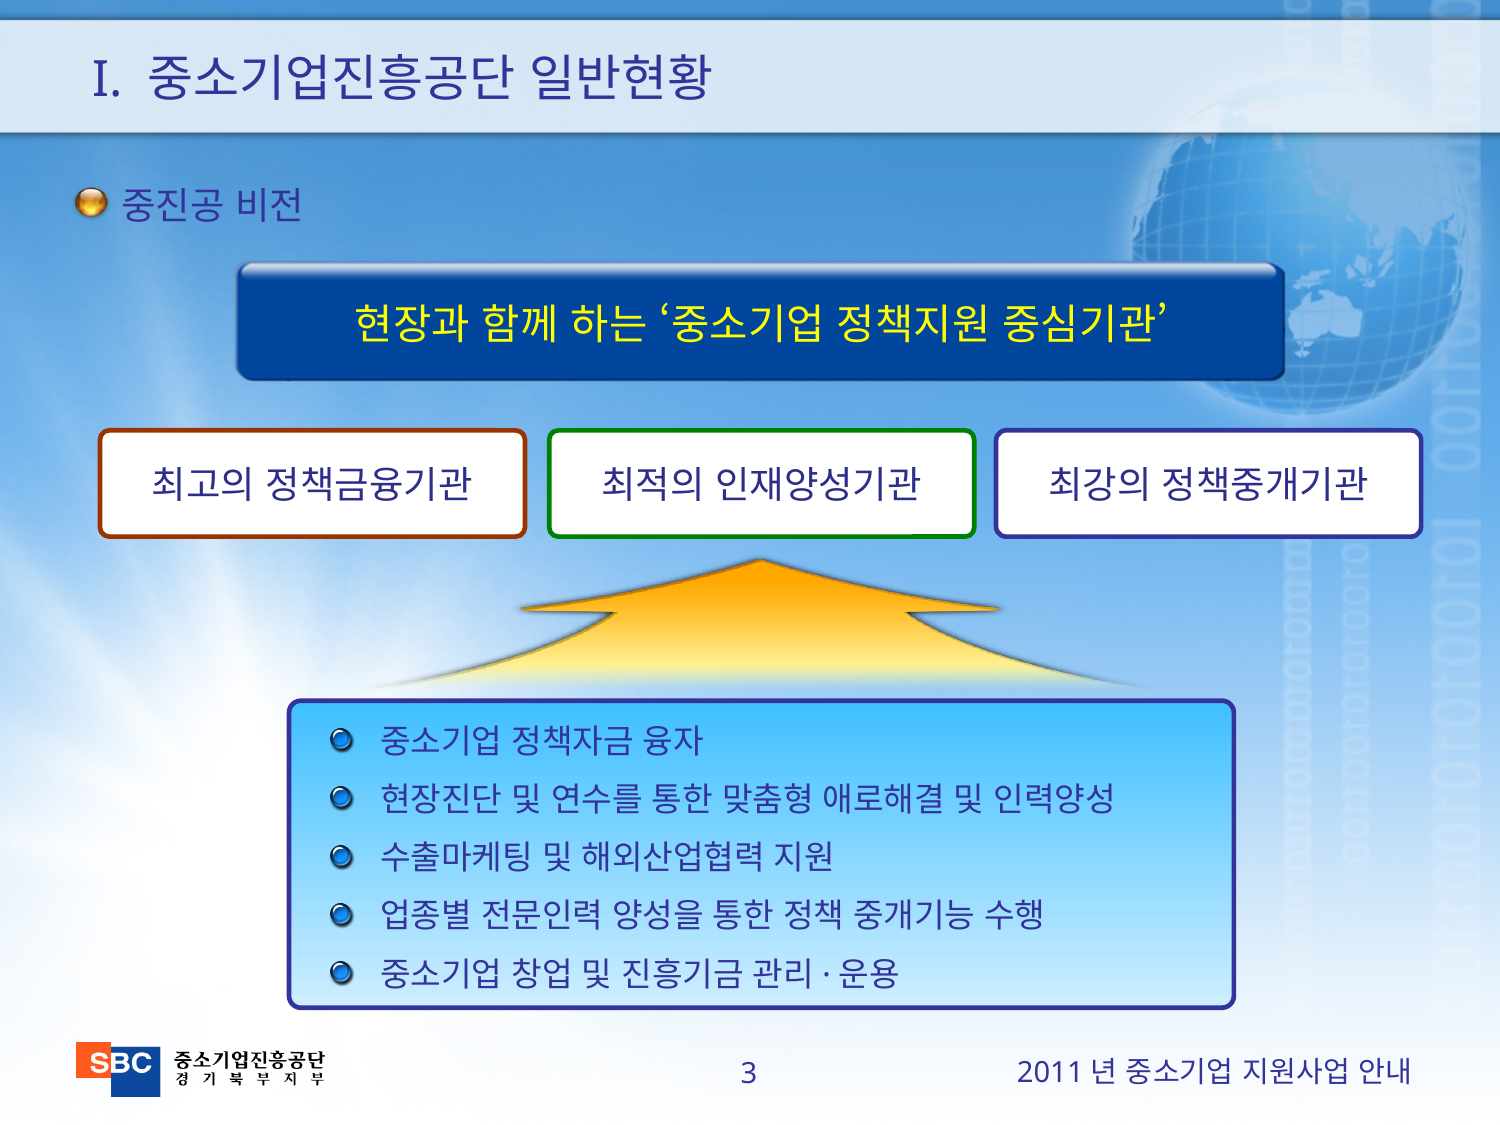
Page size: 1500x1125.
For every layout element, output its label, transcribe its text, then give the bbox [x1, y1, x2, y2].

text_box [229, 257, 1294, 388]
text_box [71, 169, 615, 230]
text_box I. 중소기업진흥공단 일반현황 [77, 38, 729, 114]
picture [0, 0, 1500, 1125]
text_box 중소기업 정책자금 융자 현장진단 및 연수를 통한 맞춤형 애로해결 및 인력양성 수출마케팅 및 해외산업협력 지원 업종별 전문인력 양성을 통한 정책 중개기능 수행 중소기업 창업 및 진흥기금 관리·운용 [289, 700, 1234, 1008]
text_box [99, 430, 1422, 537]
